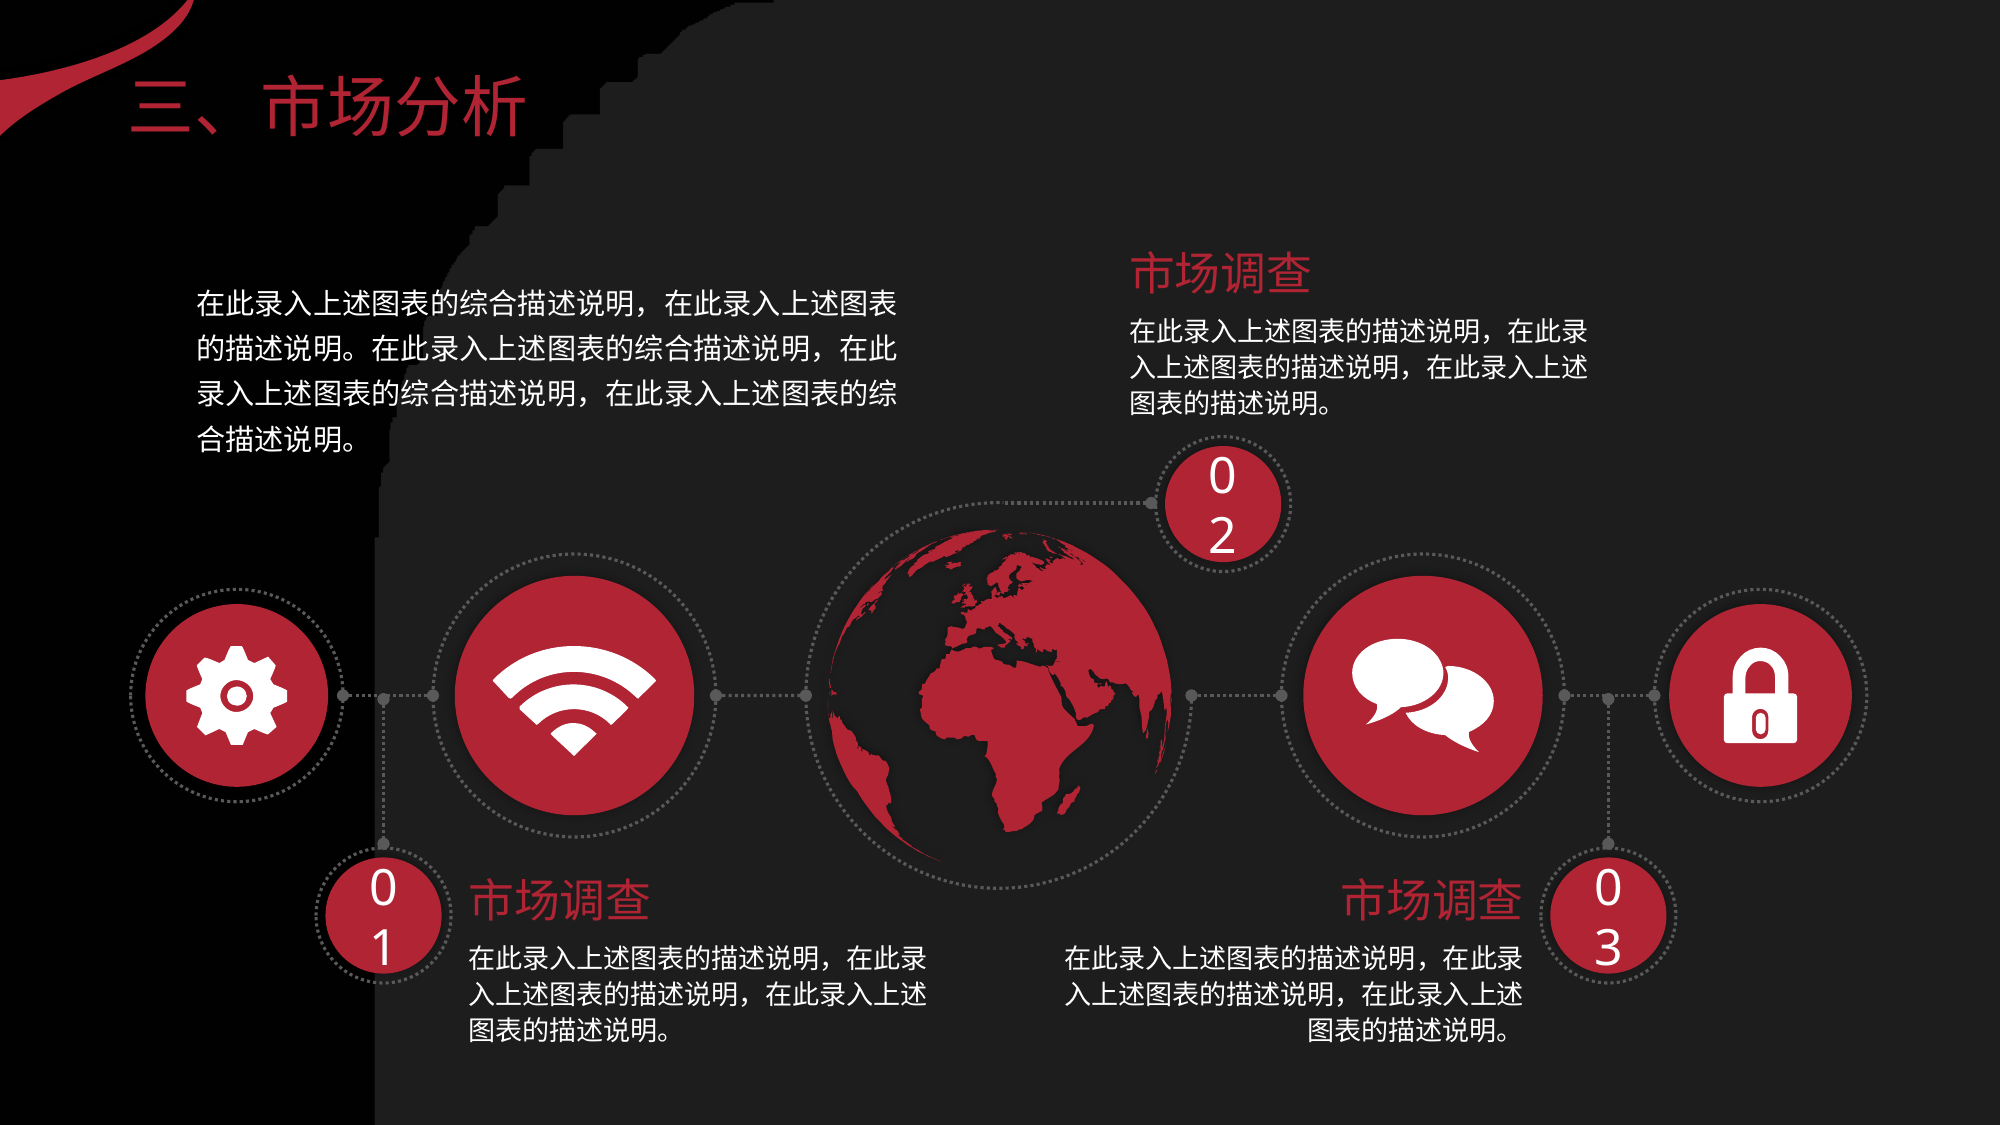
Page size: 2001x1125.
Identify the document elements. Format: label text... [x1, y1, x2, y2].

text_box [1540, 847, 1676, 984]
text_box 在此录入上述图表的综合描述说明，在此录入上述图表的描述说明。在此录入上述图表的综合描述说明，在此录入上述图表的综合描述说明，在此录入上述图表的综合描述说明。 [181, 267, 920, 464]
text_box [999, 529, 1173, 695]
text_box 在此录入上述图表的描述说明，在此录入上述图表的描述说明，在此录入上述图表的描述说明。 [1114, 303, 1618, 427]
text_box 在此录入上述图表的描述说明，在此录入上述图表的描述说明，在此录入上述图表的描述说明。 [1035, 931, 1539, 1054]
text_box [432, 553, 716, 837]
text_box [805, 502, 1192, 889]
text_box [1654, 589, 1867, 802]
text_box 市场调查 [1114, 237, 1369, 303]
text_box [1281, 553, 1565, 837]
text_box 市场调查 [453, 864, 708, 931]
text_box 市场调查 [1284, 864, 1539, 931]
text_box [1155, 436, 1291, 572]
picture [0, 0, 2000, 1125]
text_box [0, 0, 194, 136]
text_box 在此录入上述图表的描述说明，在此录入上述图表的描述说明，在此录入上述图表的描述说明。 [453, 931, 957, 1054]
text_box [130, 589, 344, 802]
picture [0, 0, 186, 80]
text_box 三、市场分析 [110, 56, 887, 154]
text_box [315, 847, 452, 984]
